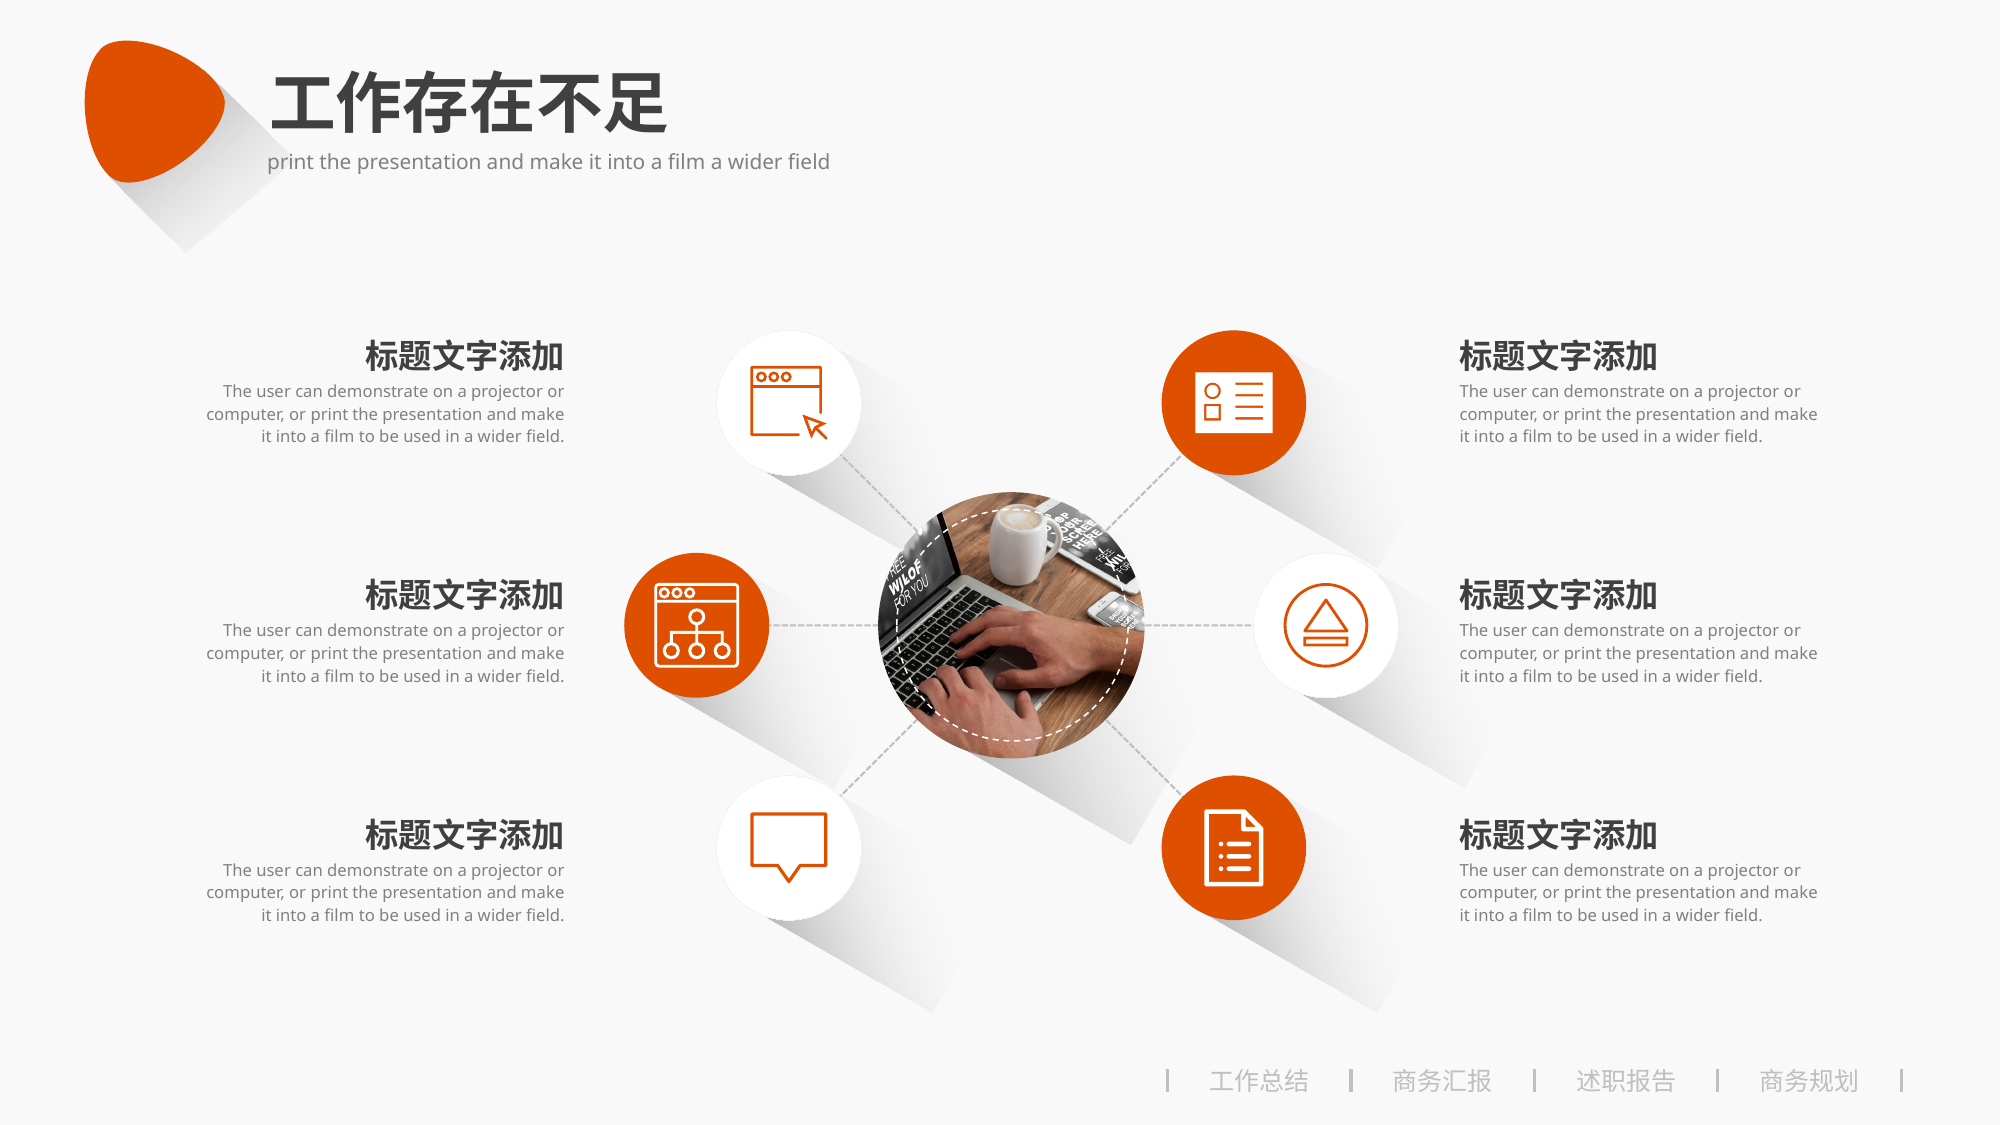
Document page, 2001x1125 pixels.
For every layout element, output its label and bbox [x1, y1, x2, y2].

text_box [1444, 798, 1843, 934]
text_box [252, 53, 906, 182]
text_box [1155, 1057, 1914, 1104]
text_box [617, 330, 1514, 971]
text_box [182, 798, 580, 934]
text_box [83, 39, 226, 184]
text_box [182, 559, 580, 695]
text_box [106, 80, 271, 254]
text_box [182, 319, 580, 455]
text_box [1444, 319, 1843, 455]
text_box [1444, 559, 1843, 695]
